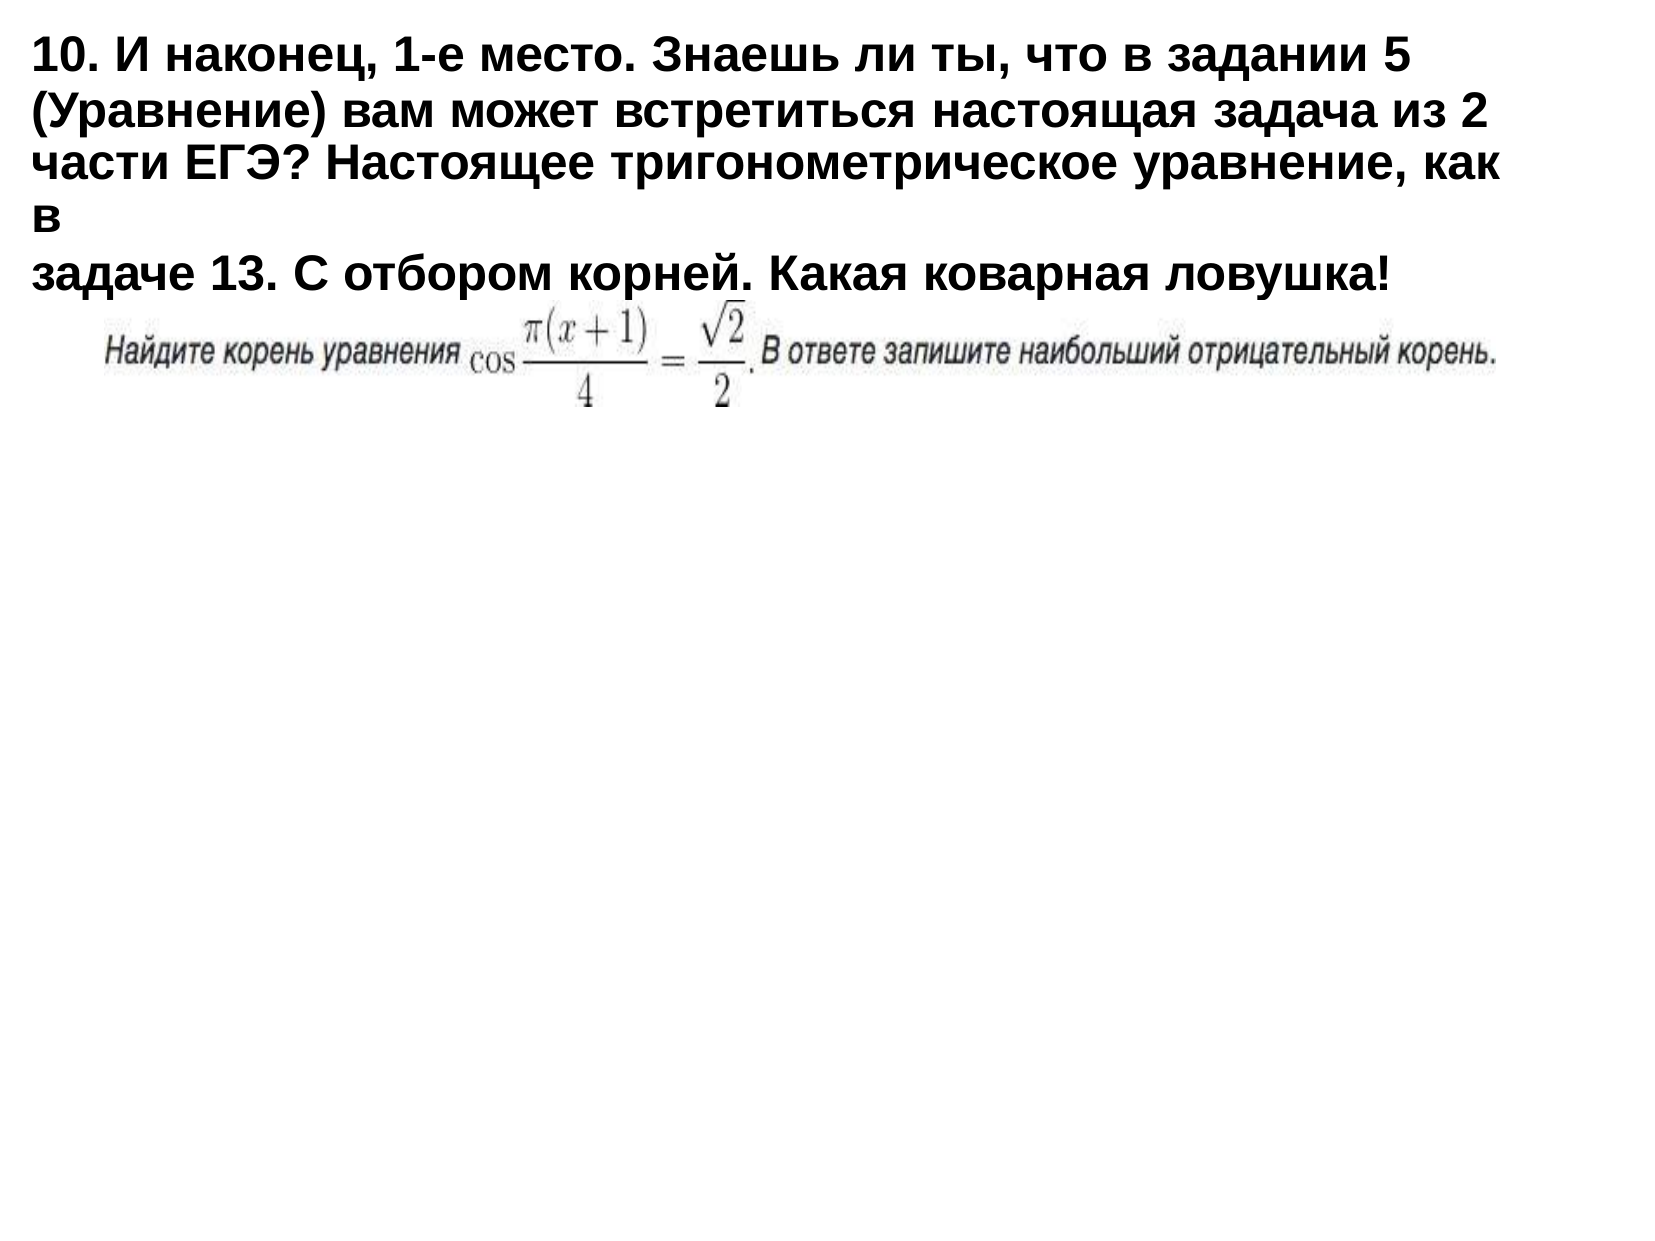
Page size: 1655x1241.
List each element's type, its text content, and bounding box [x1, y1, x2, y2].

text_box 10. И наконец, 1-е место. Знаешь ли ты, что в задании 5 (Уравнение) вам может встретиться настоящая задача из 2 части ЕГЭ? Настоящее тригонометрическое уравнение, как в задаче 13. С отбором корней. Какая коварная ловушка! [29, 18, 1555, 301]
picture [104, 300, 1497, 407]
